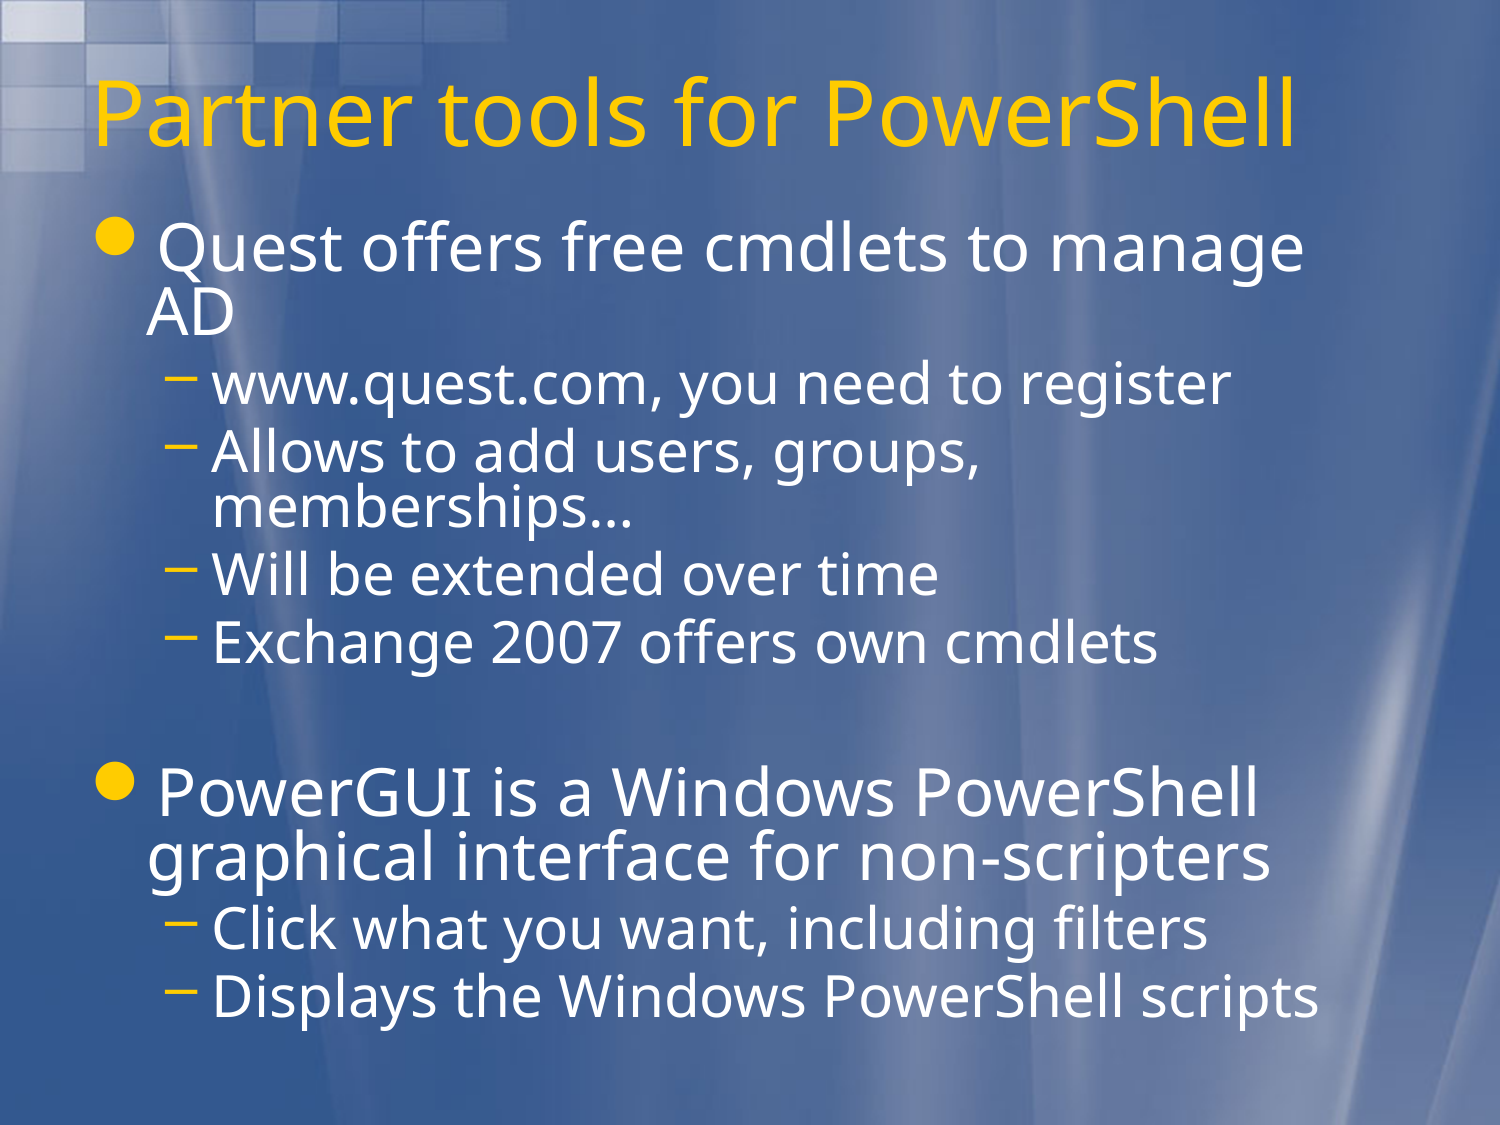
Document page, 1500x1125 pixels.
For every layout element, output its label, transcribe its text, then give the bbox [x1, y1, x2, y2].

list Quest offers free cmdlets to manage AD www.quest.com, you need to register Allows to add users, groups, memberships… Will be extended over time Exchange 2007 offers own cmdlets PowerGUI is a Windows PowerShell graphical interface for non-scripters Click what you want, including filters Displays the Windows PowerShell scripts [74, 212, 1426, 1051]
picture [0, 0, 1500, 1125]
title Partner tools for PowerShell [74, 44, 1426, 176]
